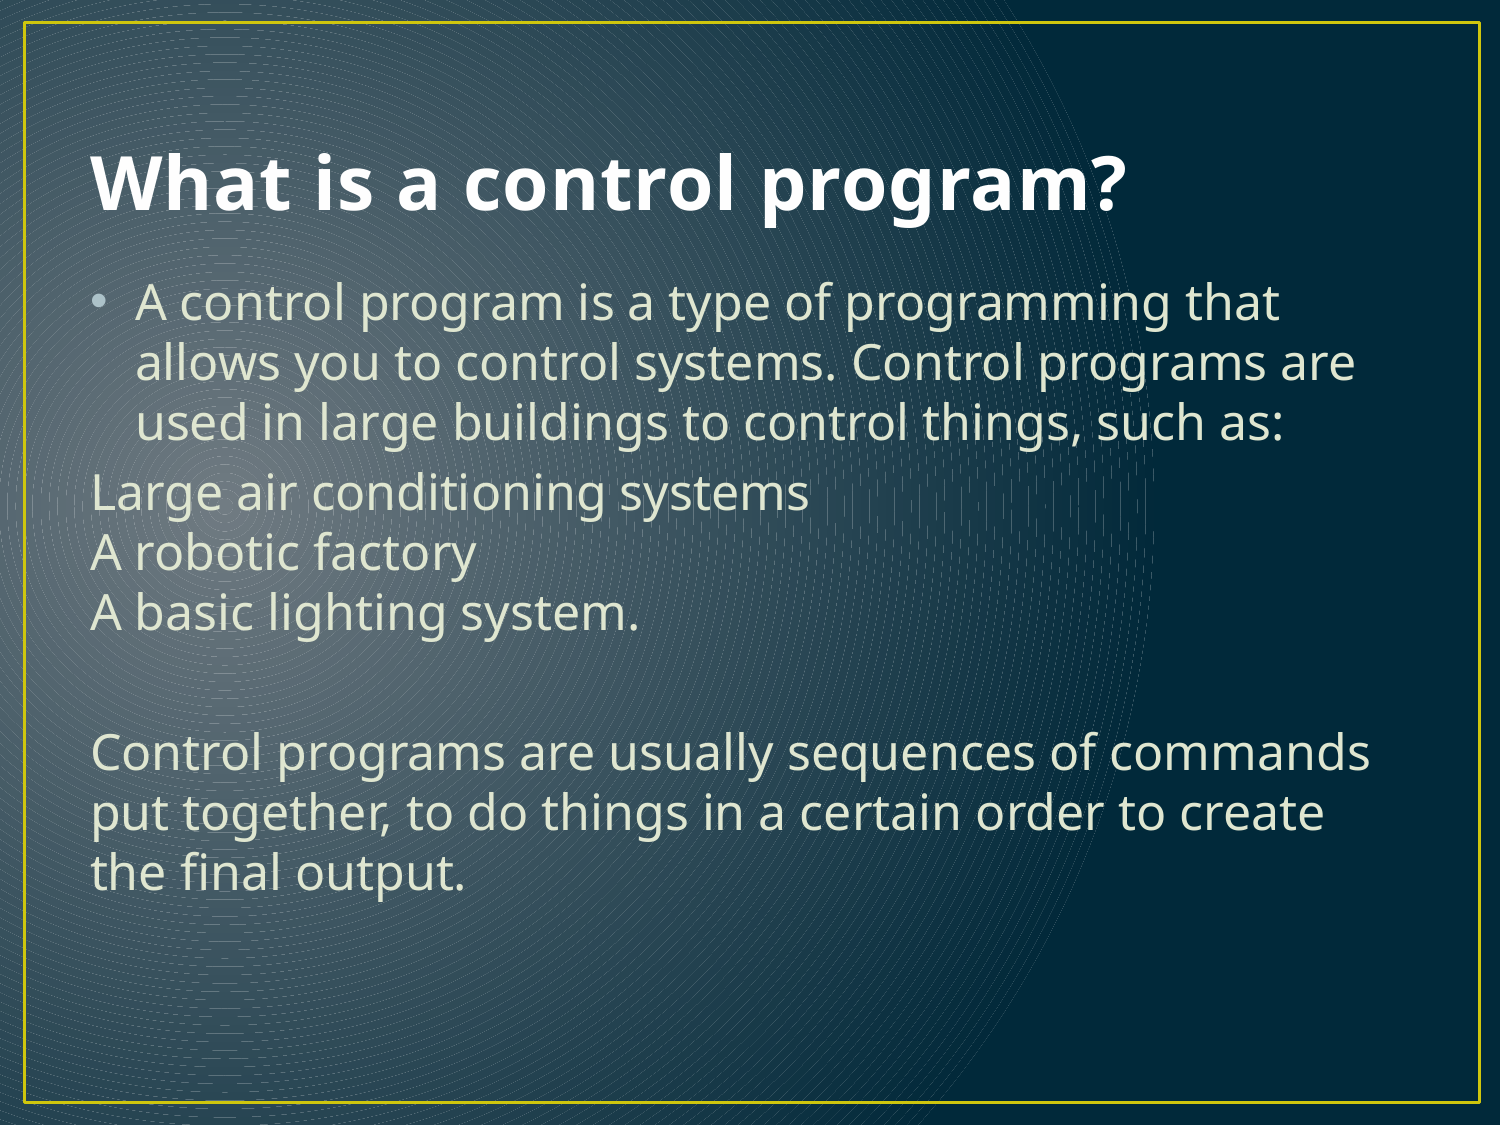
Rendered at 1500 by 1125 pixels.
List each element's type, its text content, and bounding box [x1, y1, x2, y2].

title What is a control program? [75, 45, 1425, 233]
list A control program is a type of programming that allows you to control systems. Control programs are used in large buildings to control things, such as: Large air conditioning systems A robotic factory A basic lighting system. Control programs are usually sequences of commands put together, to do things in a certain order to create the final output. [75, 262, 1425, 1005]
